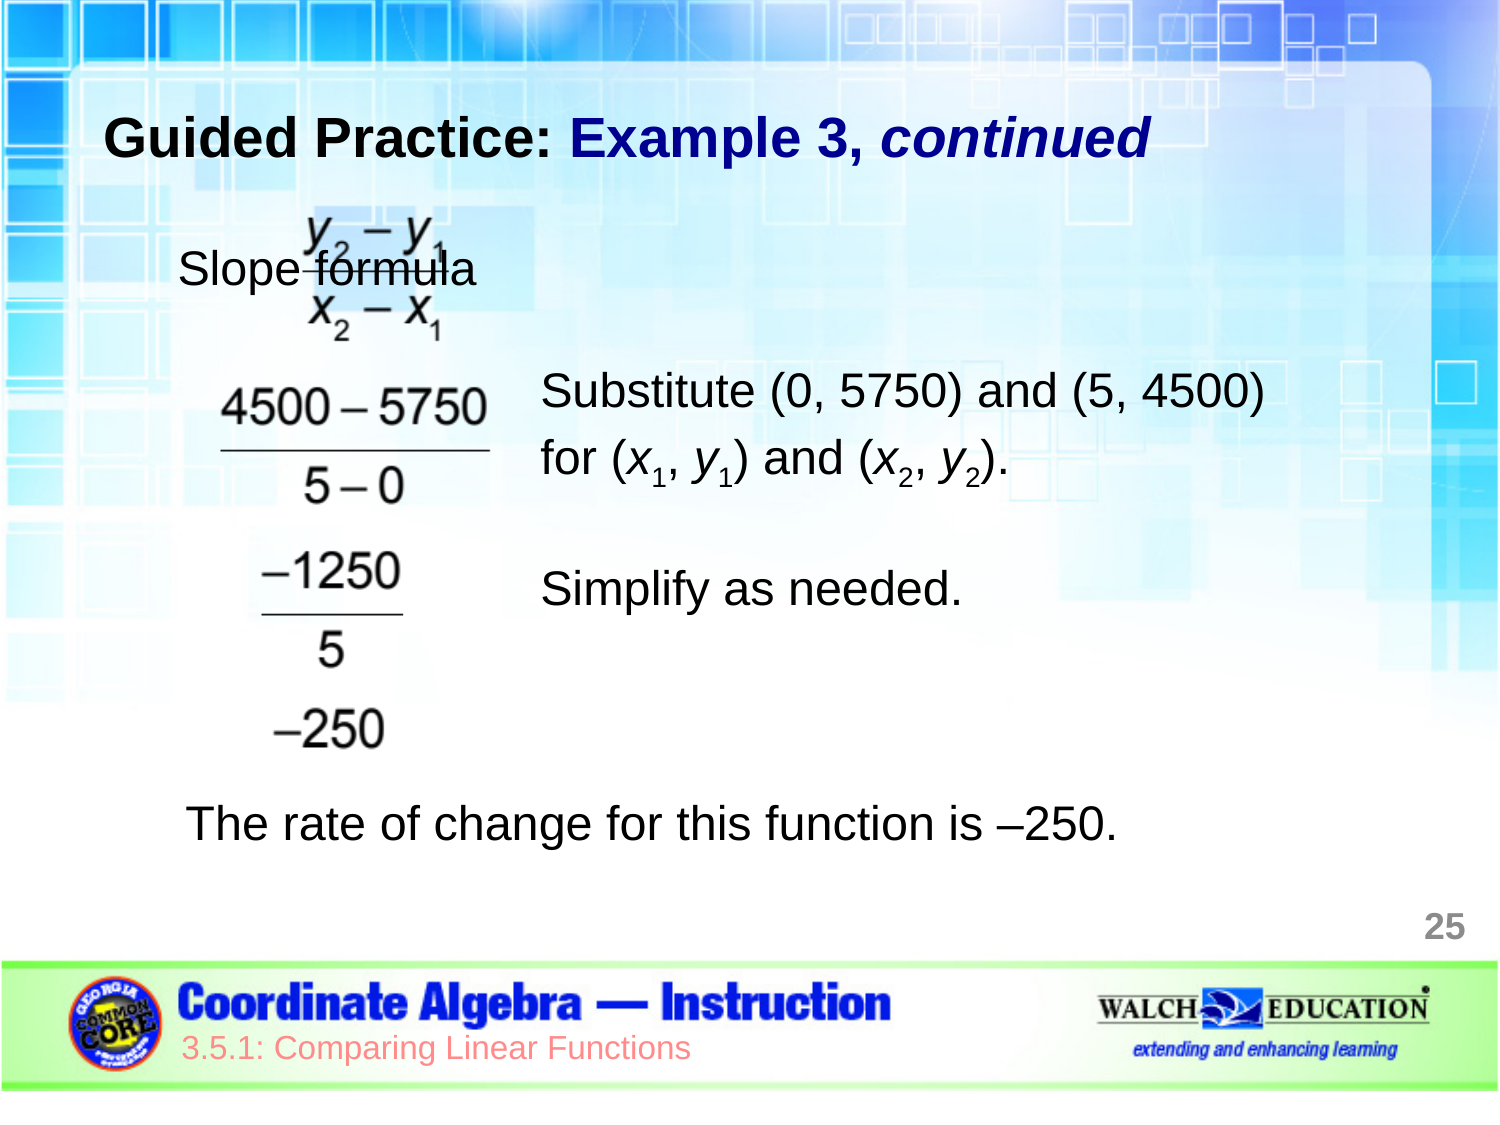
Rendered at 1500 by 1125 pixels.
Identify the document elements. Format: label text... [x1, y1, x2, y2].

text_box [257, 537, 404, 670]
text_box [270, 703, 386, 750]
slide_number 25 [1361, 901, 1481, 949]
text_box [216, 372, 493, 505]
text_box Guided Practice: Example 3, continued Slope formula Substitute (0, 5750) and (5, 4500) for (x1, y1) and (x2, y2). Simplify as needed. The rate of change for this function is –250. [88, 93, 1390, 914]
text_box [297, 194, 451, 344]
picture [1, 0, 1500, 1091]
footer 3.5.1: Comparing Linear Functions [166, 1024, 1080, 1069]
